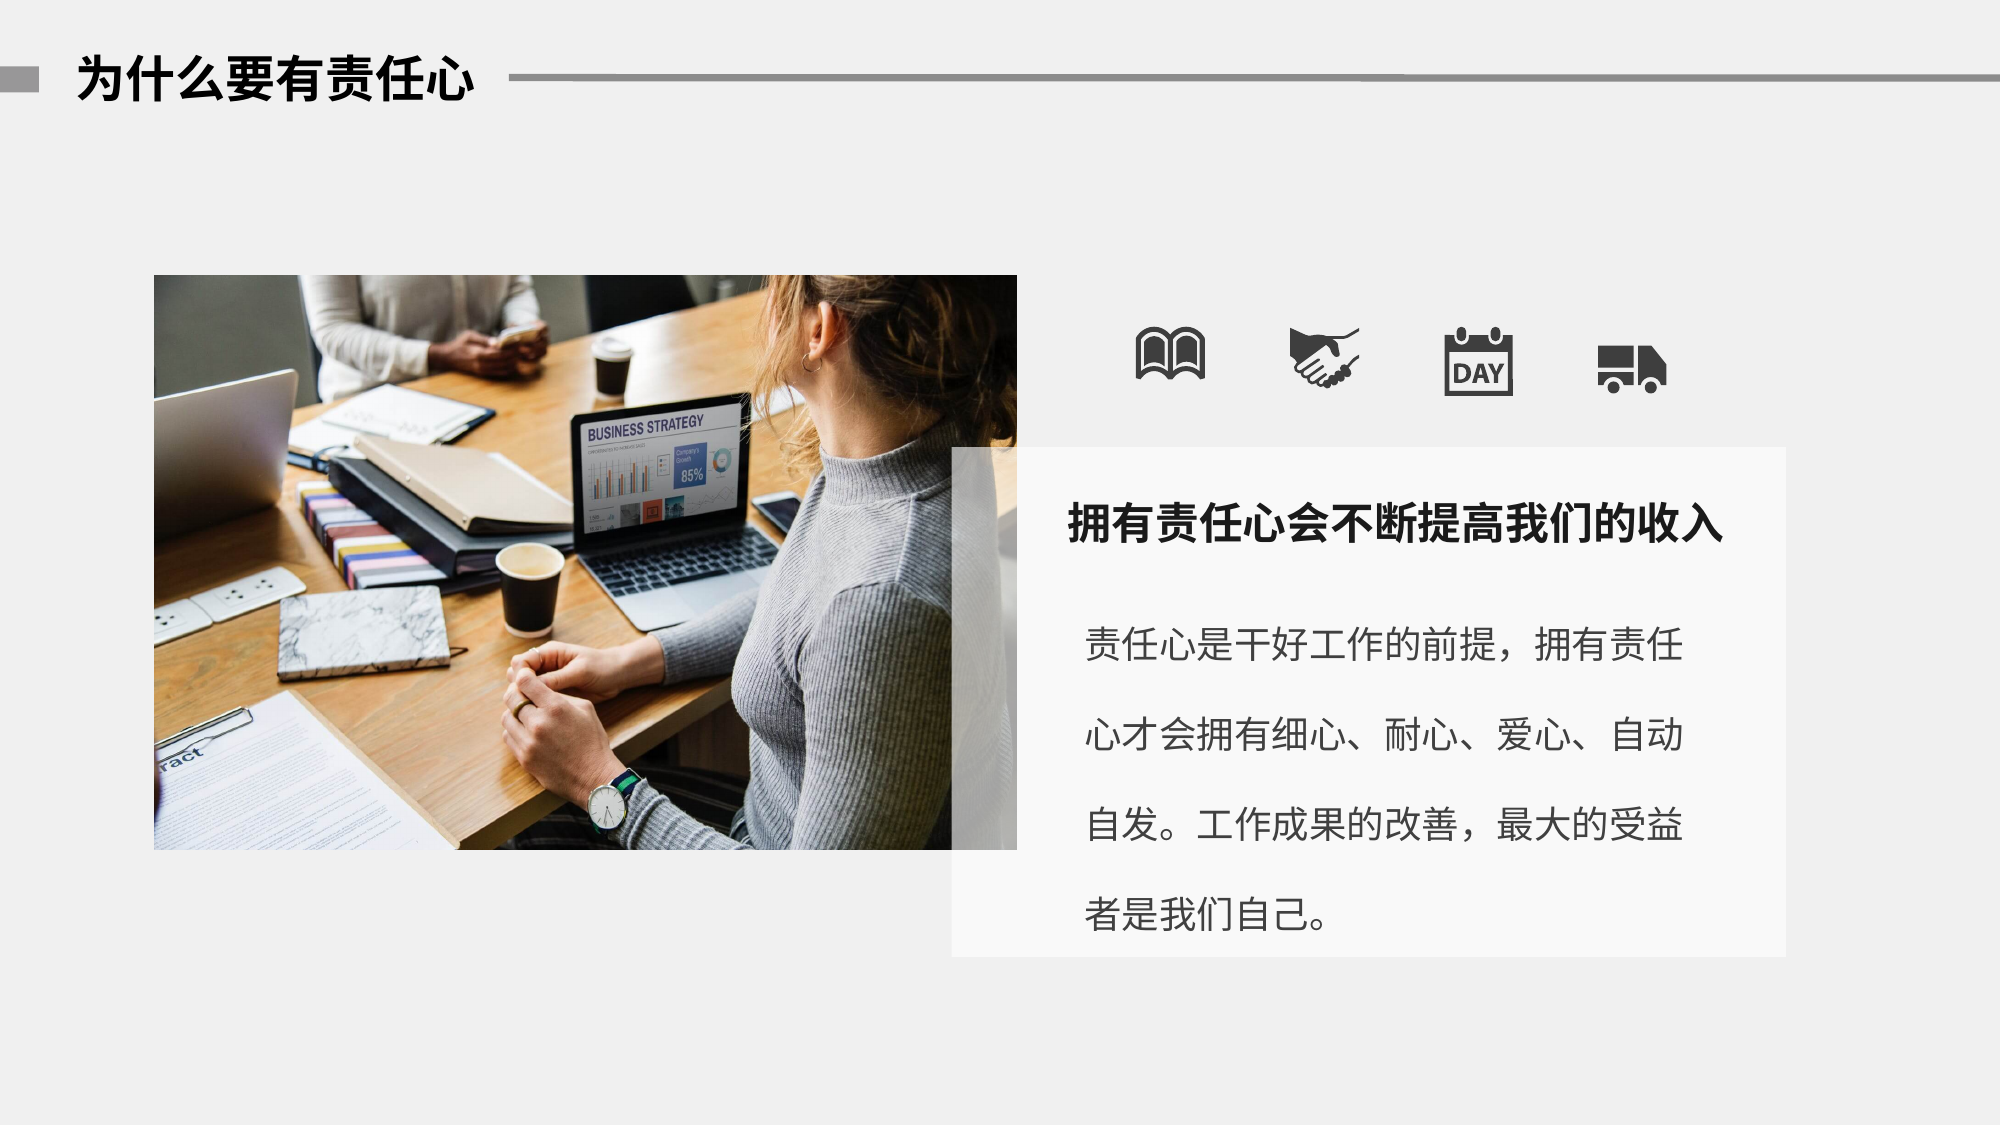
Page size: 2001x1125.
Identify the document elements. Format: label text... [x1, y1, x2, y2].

text_box [1490, 326, 1501, 342]
text_box [1598, 345, 1634, 368]
text_box [1598, 372, 1634, 386]
text_box [1456, 326, 1467, 342]
text_box 为什么要有责任心 [60, 40, 509, 115]
text_box [1638, 345, 1667, 386]
text_box [1135, 326, 1205, 380]
text_box [1644, 381, 1657, 394]
text_box [1444, 334, 1513, 396]
text_box [1290, 327, 1360, 389]
text_box 拥有责任心会不断提高我们的收入 [1036, 462, 1766, 556]
text_box [951, 446, 1787, 958]
text_box [0, 65, 40, 93]
text_box 责任心是干好工作的前提，拥有责任心才会拥有细心、耐心、爱心、自动自发。工作成果的改善，最大的受益者是我们自己。 [1057, 562, 1745, 922]
picture [154, 275, 1017, 850]
text_box [1607, 381, 1620, 394]
